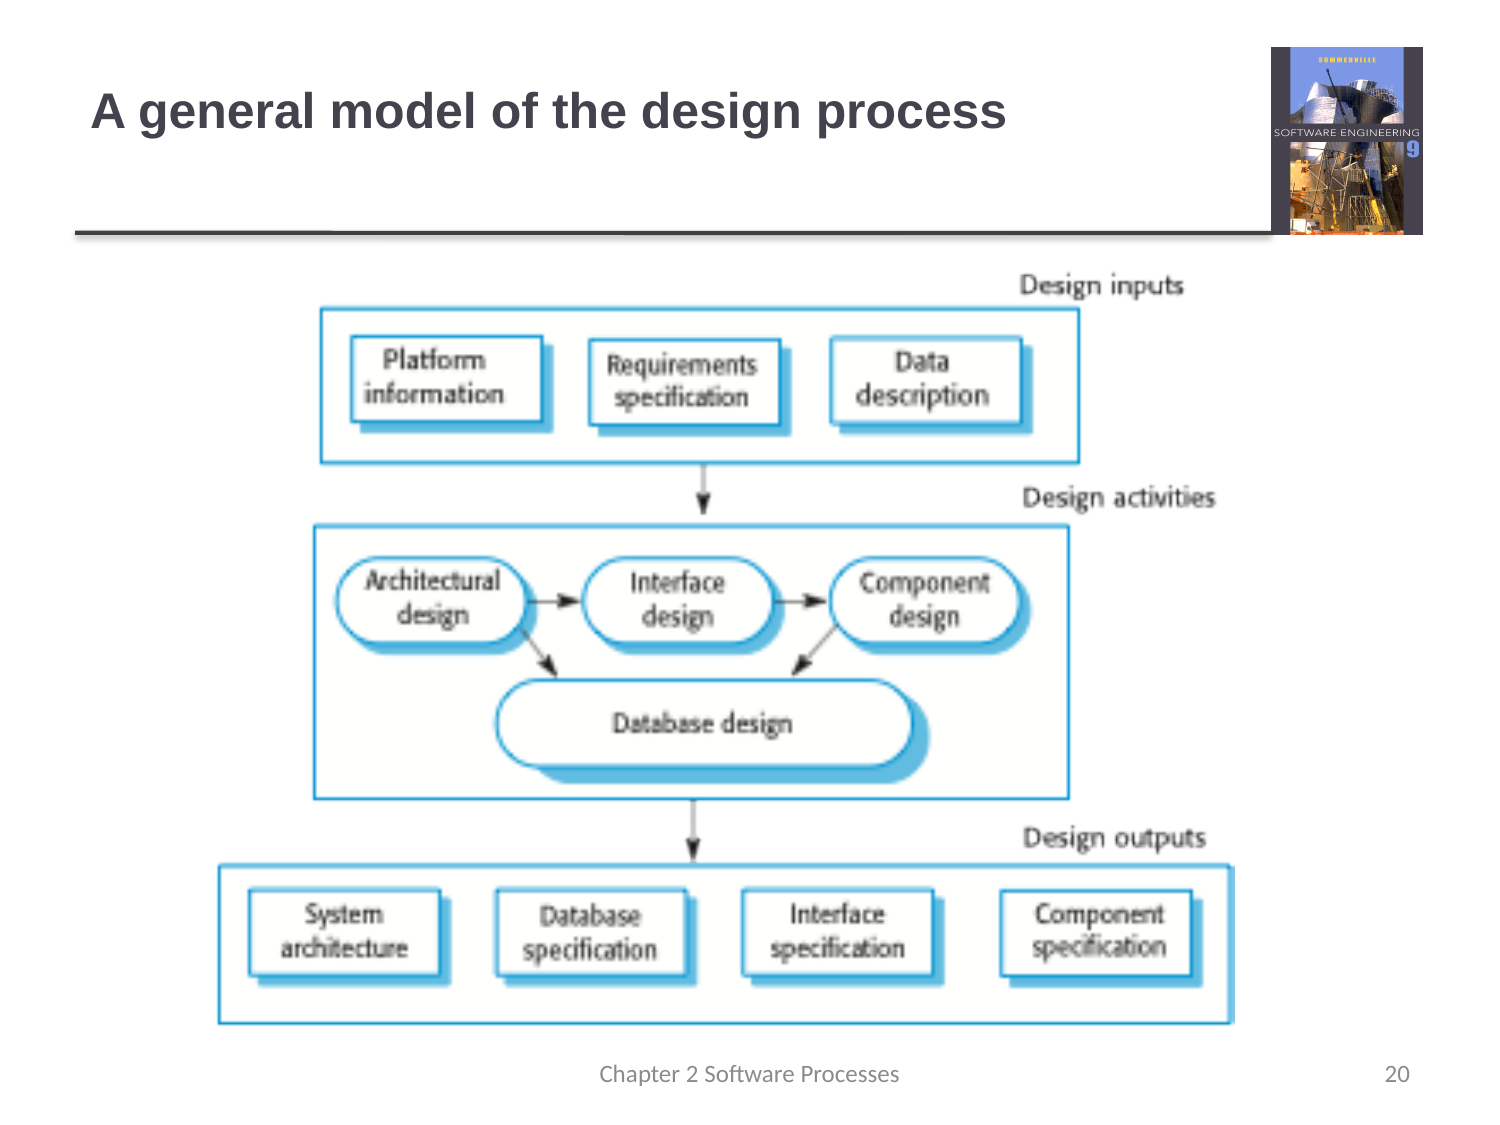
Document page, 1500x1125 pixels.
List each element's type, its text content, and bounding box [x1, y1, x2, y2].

picture [215, 268, 1235, 1030]
slide_number 20 [1074, 1042, 1425, 1103]
footer Chapter 2 Software Processes [512, 1042, 988, 1103]
picture [1272, 47, 1423, 235]
title A general model of the design process [74, 44, 1272, 233]
